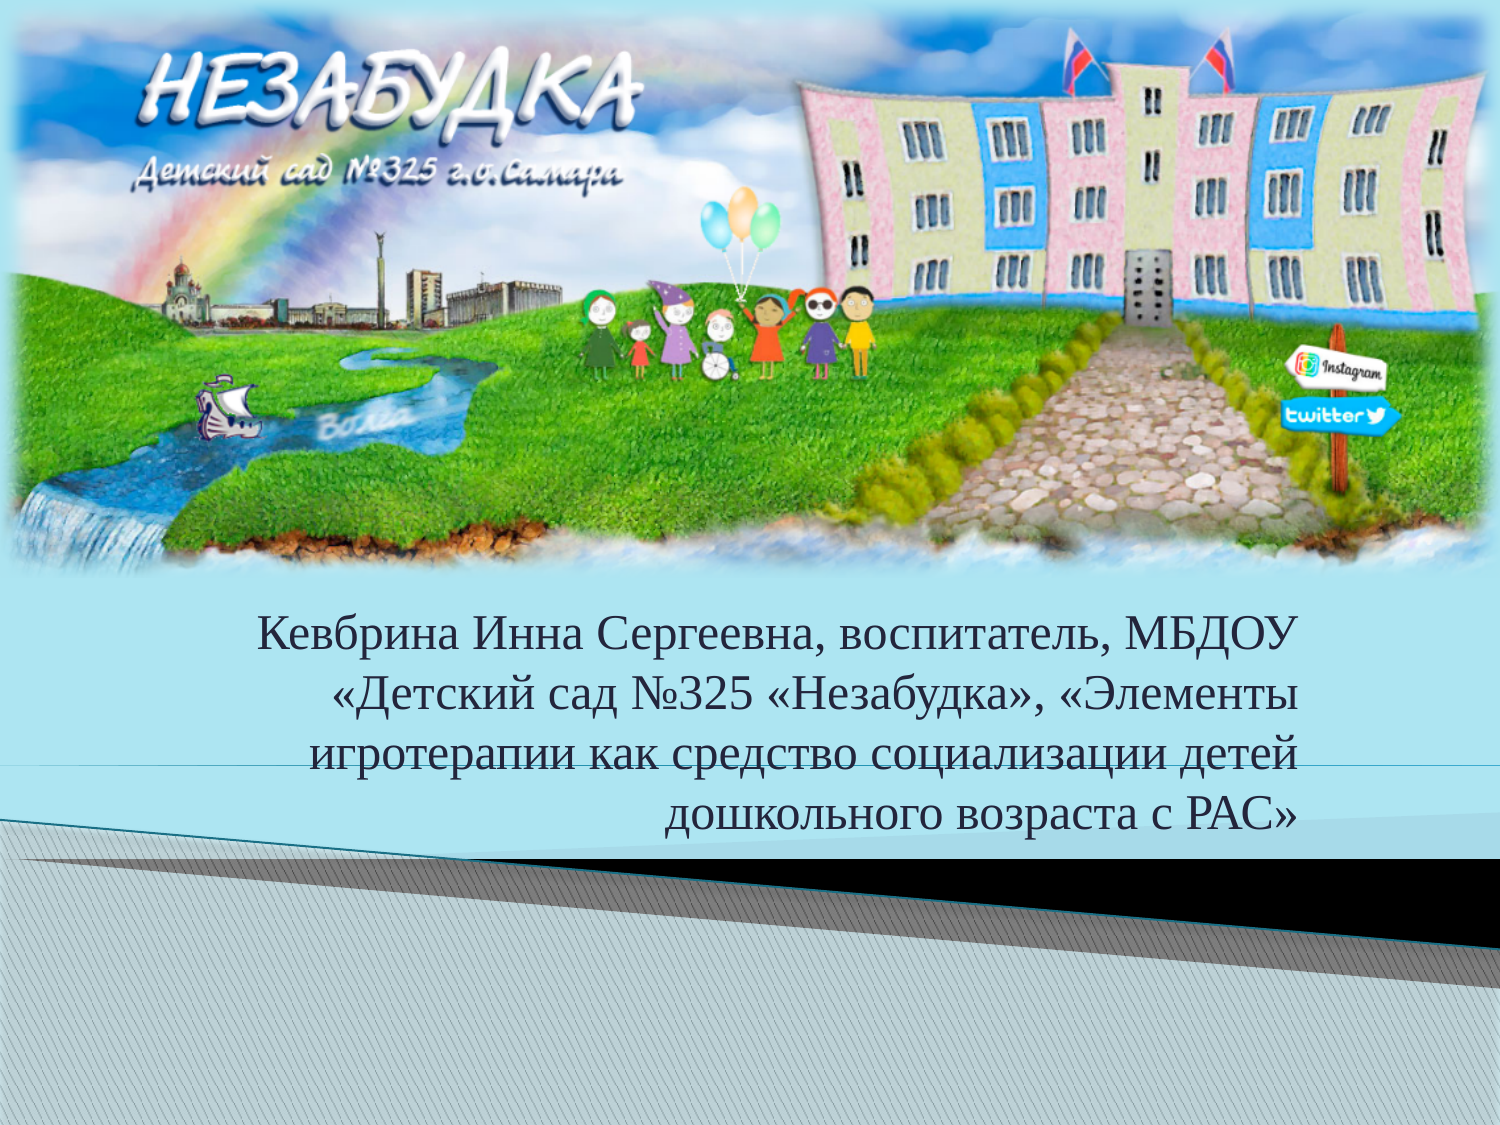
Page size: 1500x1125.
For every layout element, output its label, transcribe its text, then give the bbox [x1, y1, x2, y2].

subtitle Кевбрина Инна Сергеевна, воспитатель, МБДОУ «Детский сад №325 «Незабудка», «Элементы игротерапии как средство социализации детей дошкольного возраста с РАС» [183, 592, 1317, 835]
picture [5, 859, 1500, 989]
picture [0, 0, 1500, 579]
